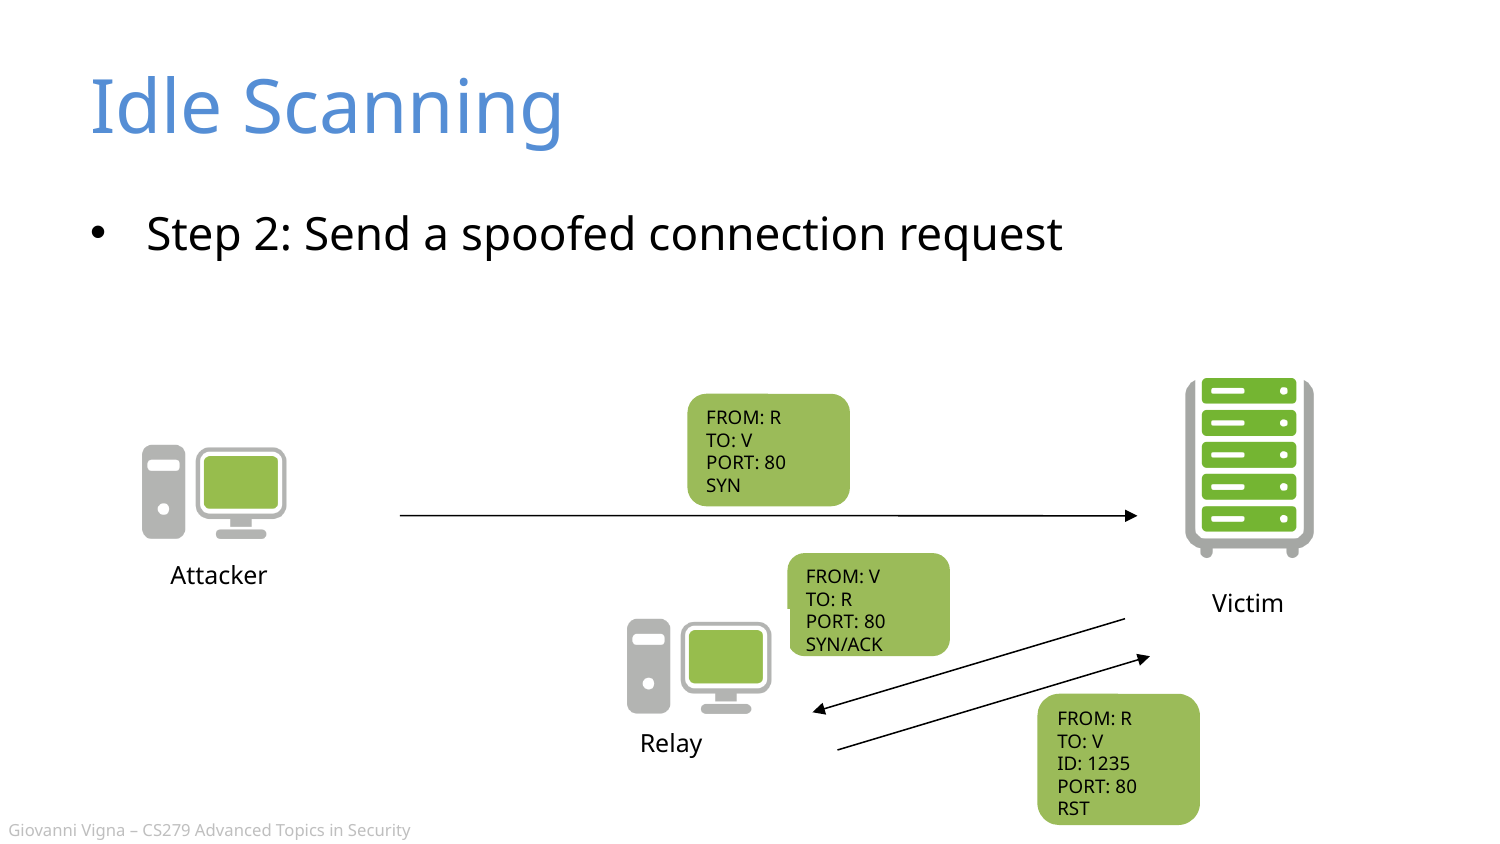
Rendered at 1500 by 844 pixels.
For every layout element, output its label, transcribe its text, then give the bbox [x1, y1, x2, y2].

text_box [837, 655, 1151, 751]
picture [607, 609, 790, 728]
text_box FROM: V TO: R PORT: 80 SYN/ACK [787, 553, 950, 657]
text_box Attacker [156, 563, 282, 597]
list Step 2: Send a spoofed connection request [75, 196, 1425, 813]
text_box FROM: R TO: V PORT: 80 SYN [687, 393, 850, 507]
picture [1173, 377, 1325, 560]
text_box FROM: R TO: V ID: 1235 PORT: 80 RST [1037, 693, 1200, 826]
title Idle Scanning [75, 33, 1425, 175]
text_box Victim [1198, 581, 1298, 625]
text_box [812, 618, 1126, 713]
picture [123, 435, 305, 554]
text_box Relay [626, 735, 716, 765]
